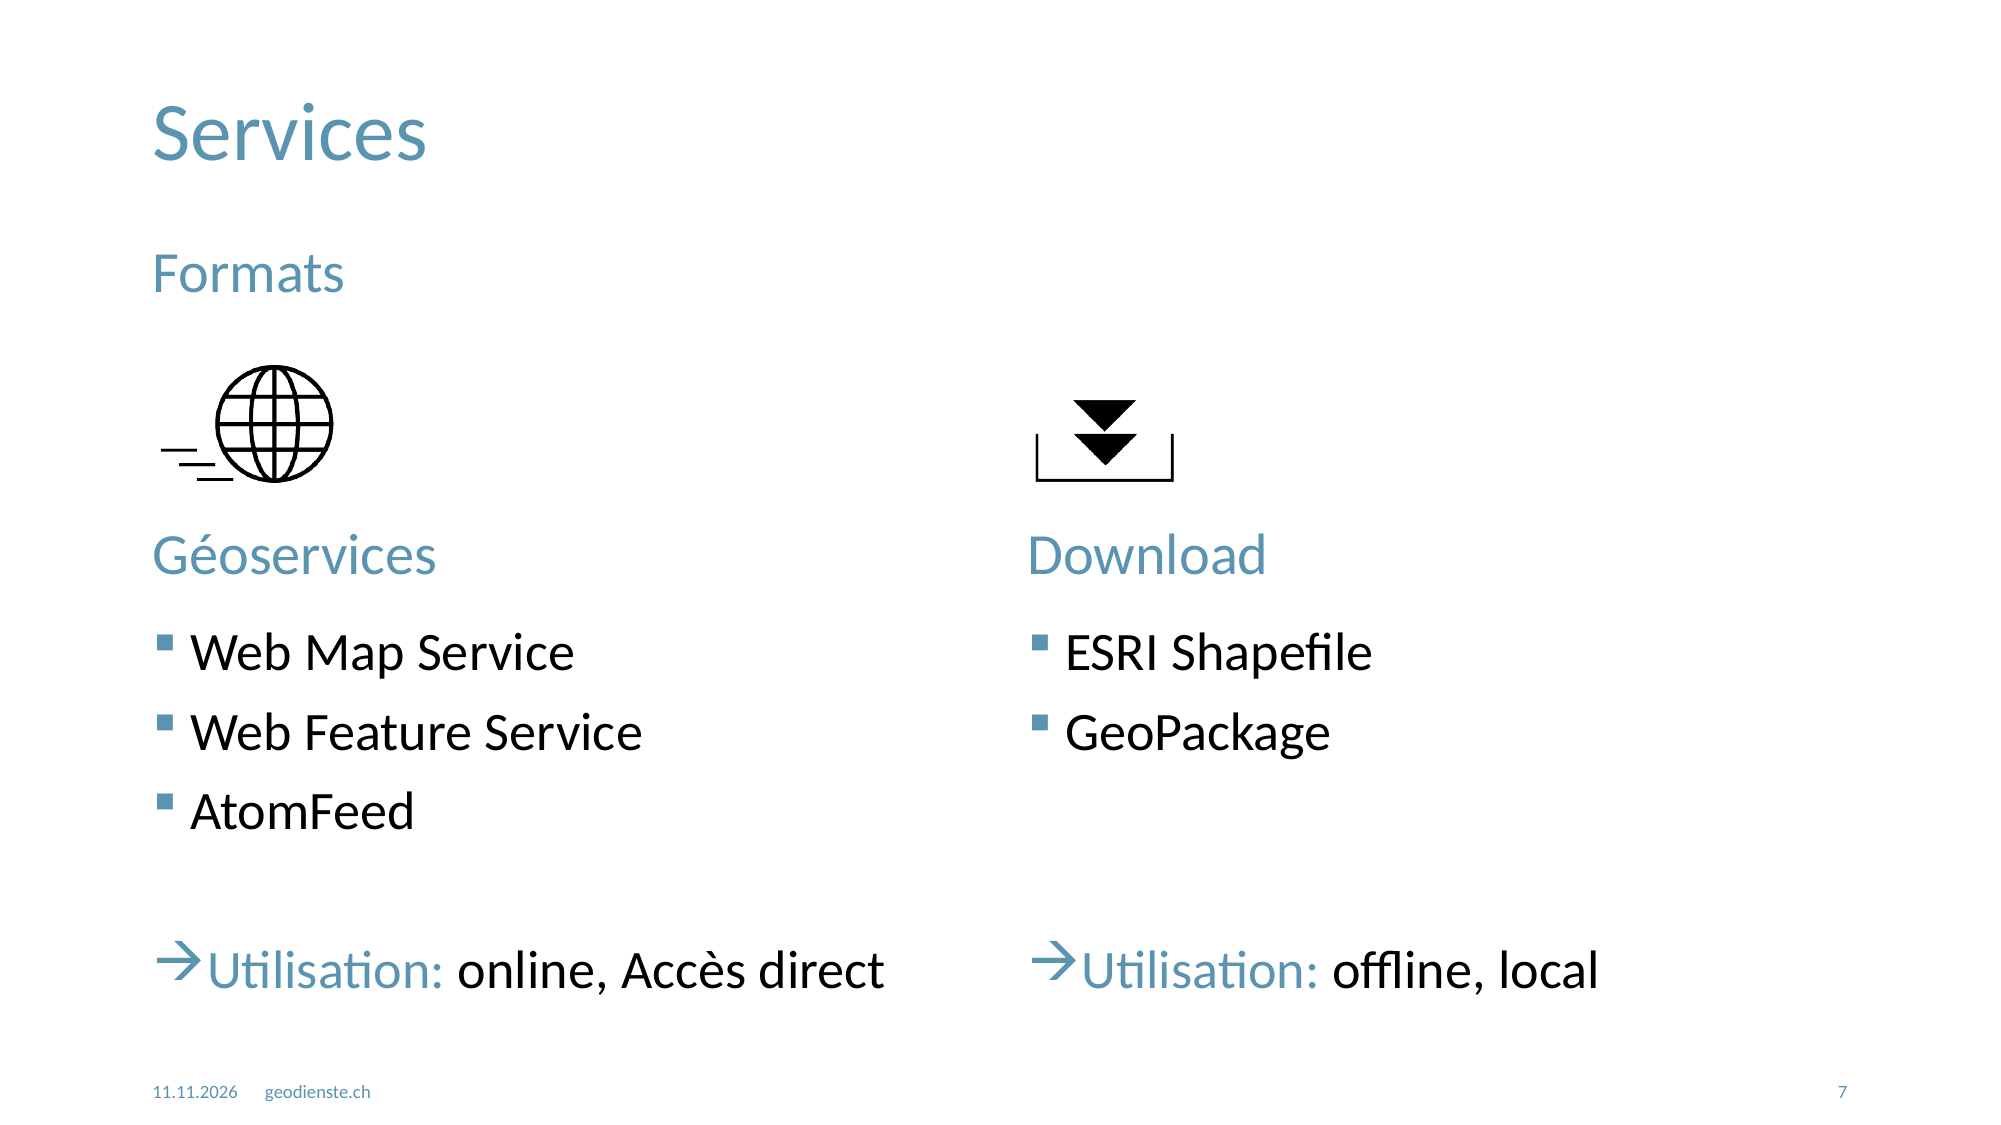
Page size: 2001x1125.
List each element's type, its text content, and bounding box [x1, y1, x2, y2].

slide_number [137, 1061, 249, 1122]
title Services [137, 81, 1863, 208]
picture [974, 334, 1235, 531]
slide_number 7 [1412, 1061, 1863, 1122]
list Download [1012, 518, 1863, 595]
list Géoservices [137, 518, 984, 595]
list ESRI Shapefile GeoPackage Utilisation: offline, local [1012, 616, 1863, 1125]
picture [139, 311, 400, 508]
list Web Map Service Web Feature Service AtomFeed Utilisation: online, Accès direct [137, 616, 984, 1125]
text_box Formats [137, 235, 984, 313]
footer geodienste.ch [249, 1061, 588, 1122]
